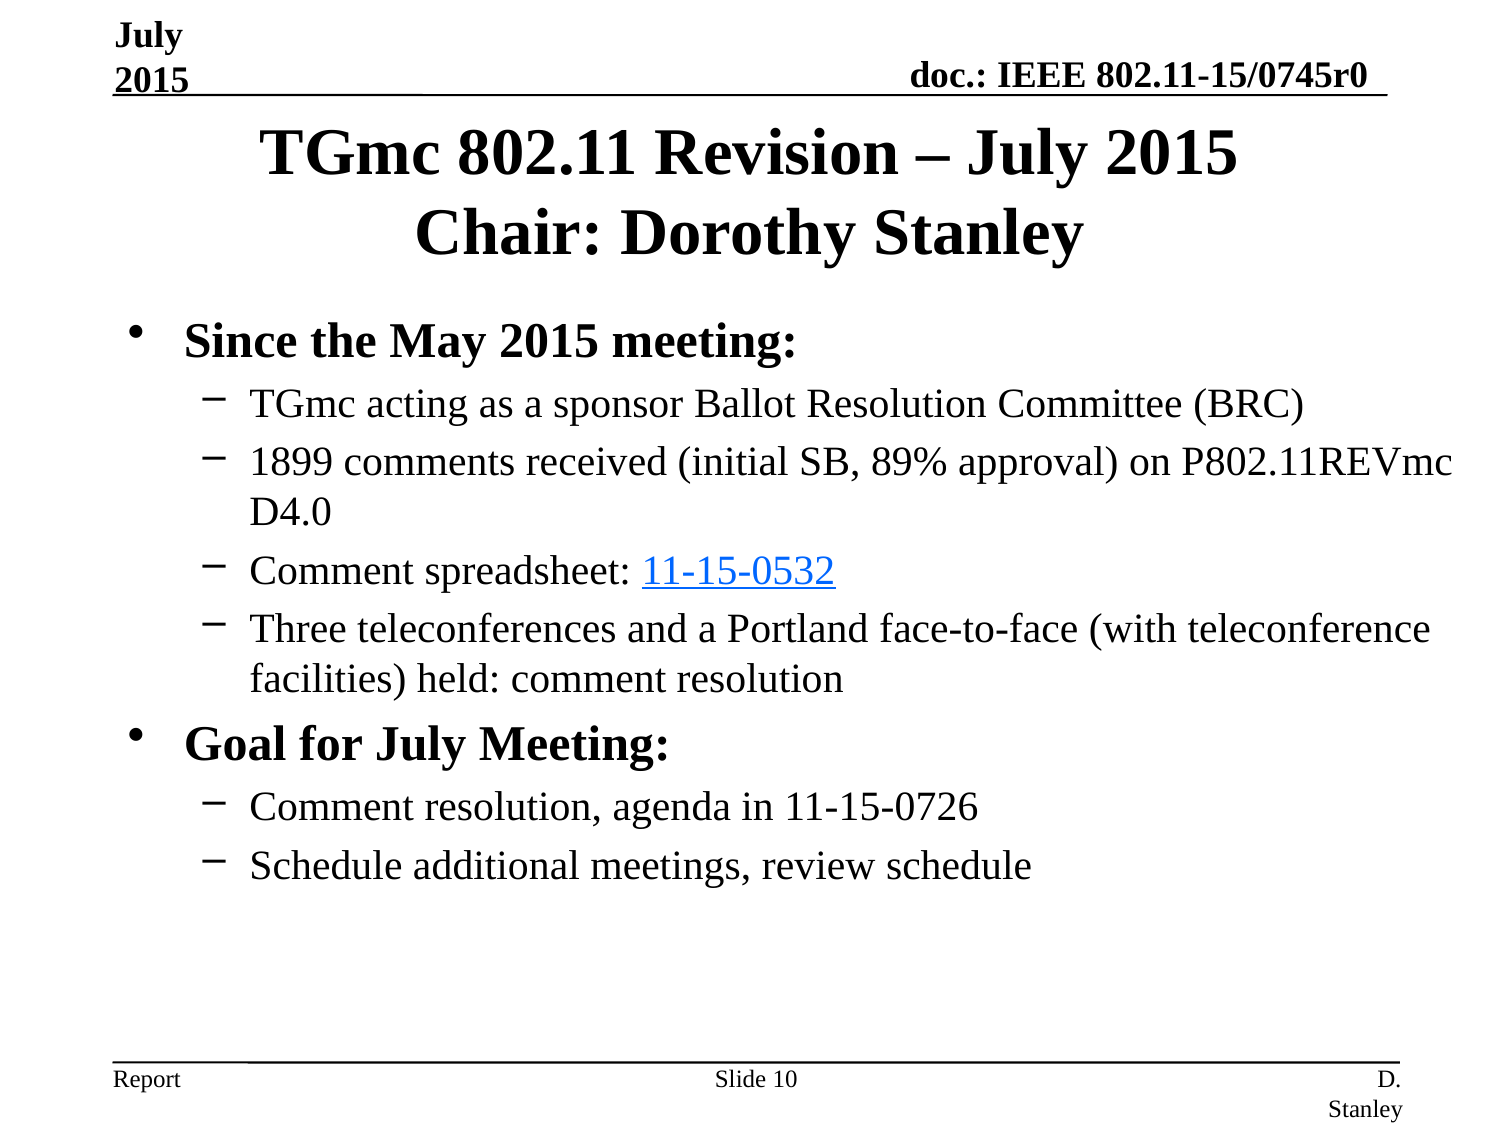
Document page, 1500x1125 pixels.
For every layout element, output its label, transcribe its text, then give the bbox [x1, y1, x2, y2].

title TGmc 802.11 Revision – July 2015 Chair: Dorothy Stanley [112, 99, 1388, 275]
footer D. Stanley, HP-Aruba Networks [1325, 1062, 1402, 1093]
list Since the May 2015 meeting: TGmc acting as a sponsor Ballot Resolution Committee (BRC) 1899 comments received (initial SB, 89% approval) on P802.11REVmc D4.0 Comment spreadsheet: 11-15-0532 Three teleconferences and a Portland face-to-face (with teleconference facilities) held: comment resolution Goal for July Meeting: Comment resolution, agenda in 11-15-0726 Schedule additional meetings, review schedule [112, 299, 1475, 975]
slide_number Slide 10 [712, 1062, 800, 1093]
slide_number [114, 54, 257, 100]
